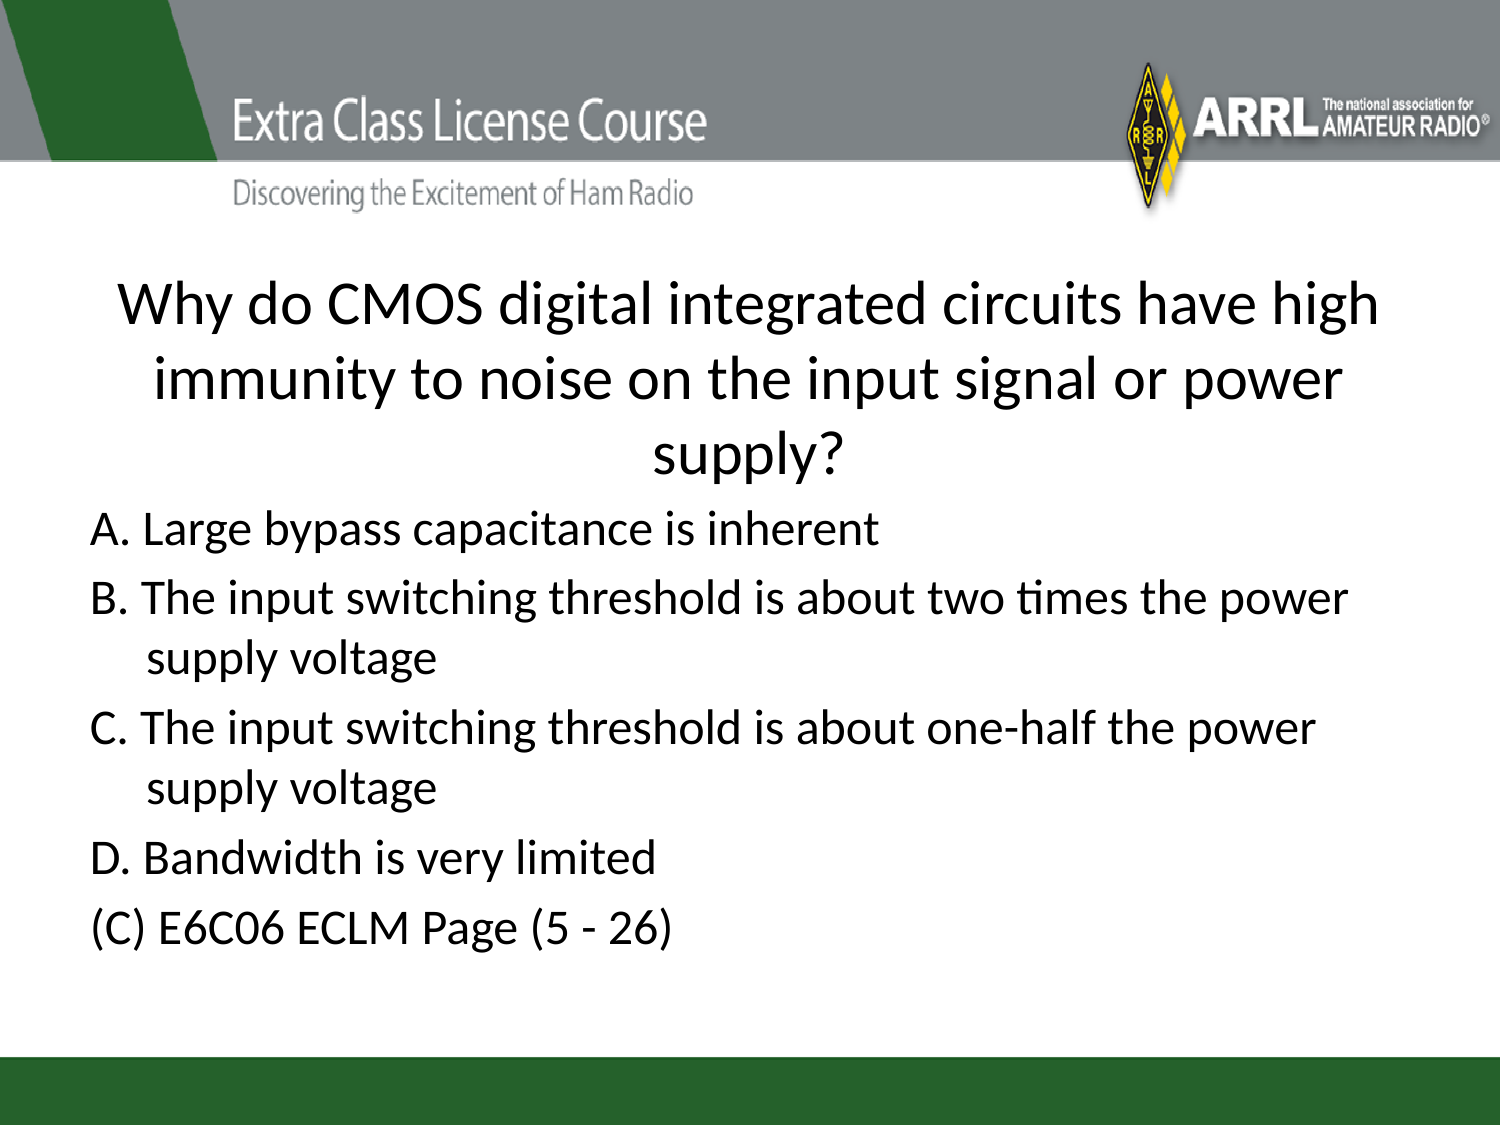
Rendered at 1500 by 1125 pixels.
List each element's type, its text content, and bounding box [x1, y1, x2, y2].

title Why do CMOS digital integrated circuits have high immunity to noise on the input signal or power supply? [75, 254, 1425, 435]
list A. Large bypass capacitance is inherent B. The input switching threshold is about two times the power supply voltage C. The input switching threshold is about one-half the power supply voltage D. Bandwidth is very limited (C) E6C06 ECLM Page (5 - 26) [75, 487, 1425, 1005]
picture [0, 0, 1500, 1125]
